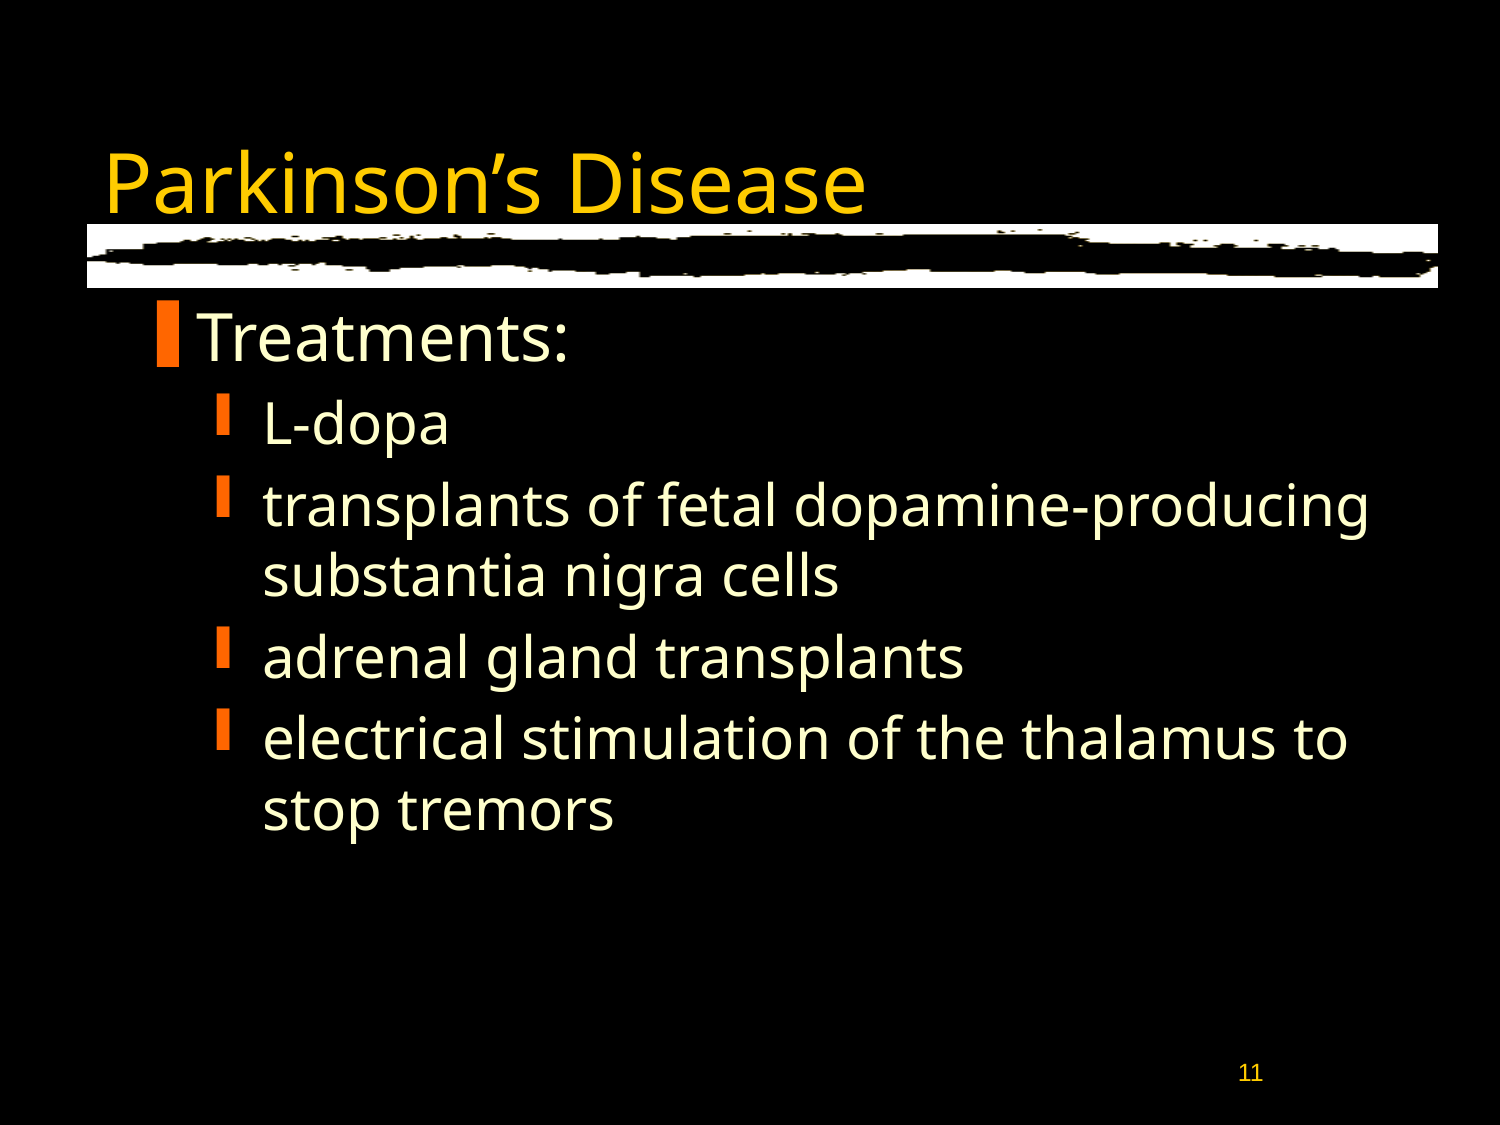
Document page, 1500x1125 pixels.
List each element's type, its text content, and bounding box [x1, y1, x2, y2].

list Treatments: L-dopa transplants of fetal dopamine-producing substantia nigra cells adrenal gland transplants electrical stimulation of the thalamus to stop tremors [124, 287, 1451, 1038]
title Parkinson’s Disease [87, 49, 1363, 238]
